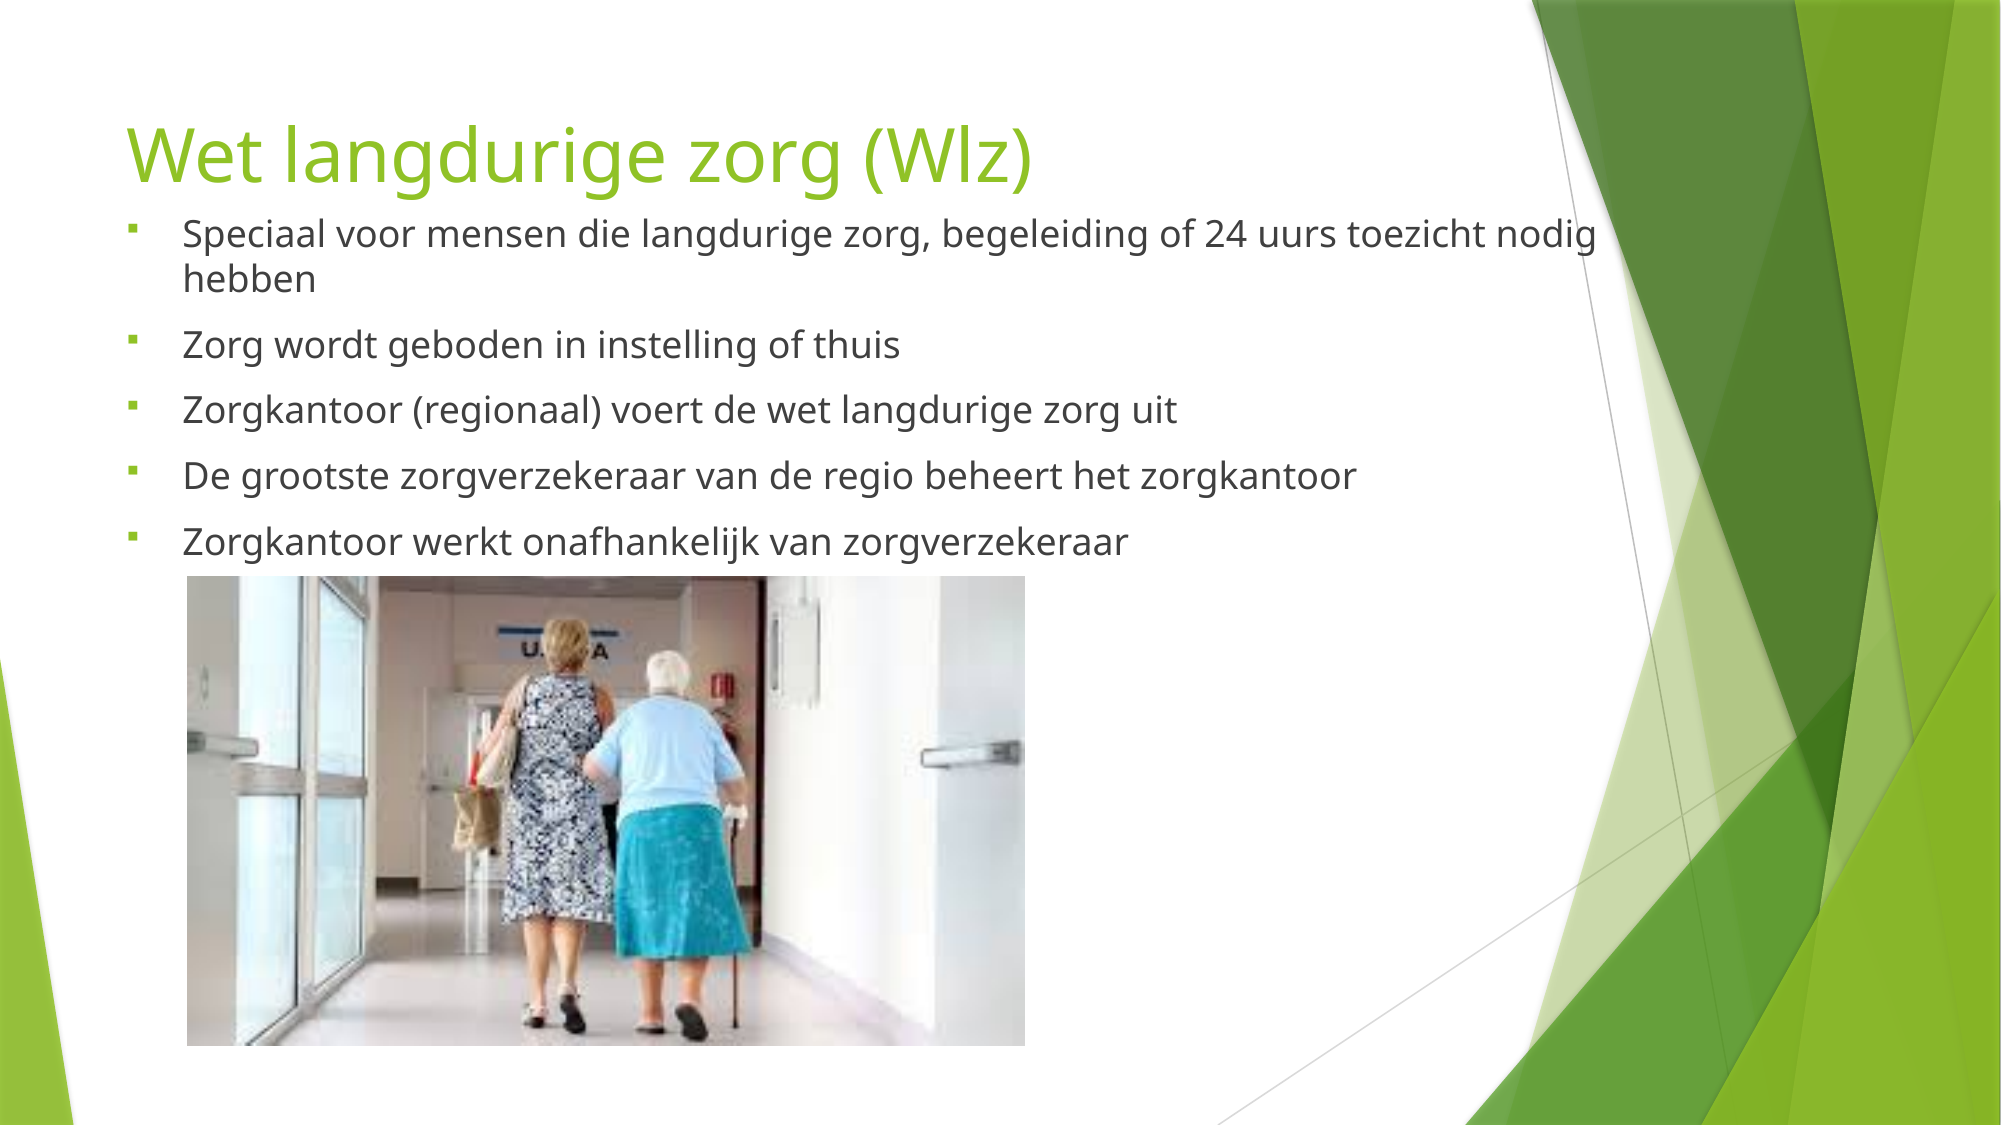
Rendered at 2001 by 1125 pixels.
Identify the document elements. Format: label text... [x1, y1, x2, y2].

picture [186, 575, 1025, 1046]
title Wet langdurige zorg (Wlz) [111, 99, 1522, 202]
list Speciaal voor mensen die langdurige zorg, begeleiding of 24 uurs toezicht nodig hebben Zorg wordt geboden in instelling of thuis Zorgkantoor (regionaal) voert de wet langdurige zorg uit De grootste zorgverzekeraar van de regio beheert het zorgkantoor Zorgkantoor werkt onafhankelijk van zorgverzekeraar [111, 202, 1683, 839]
